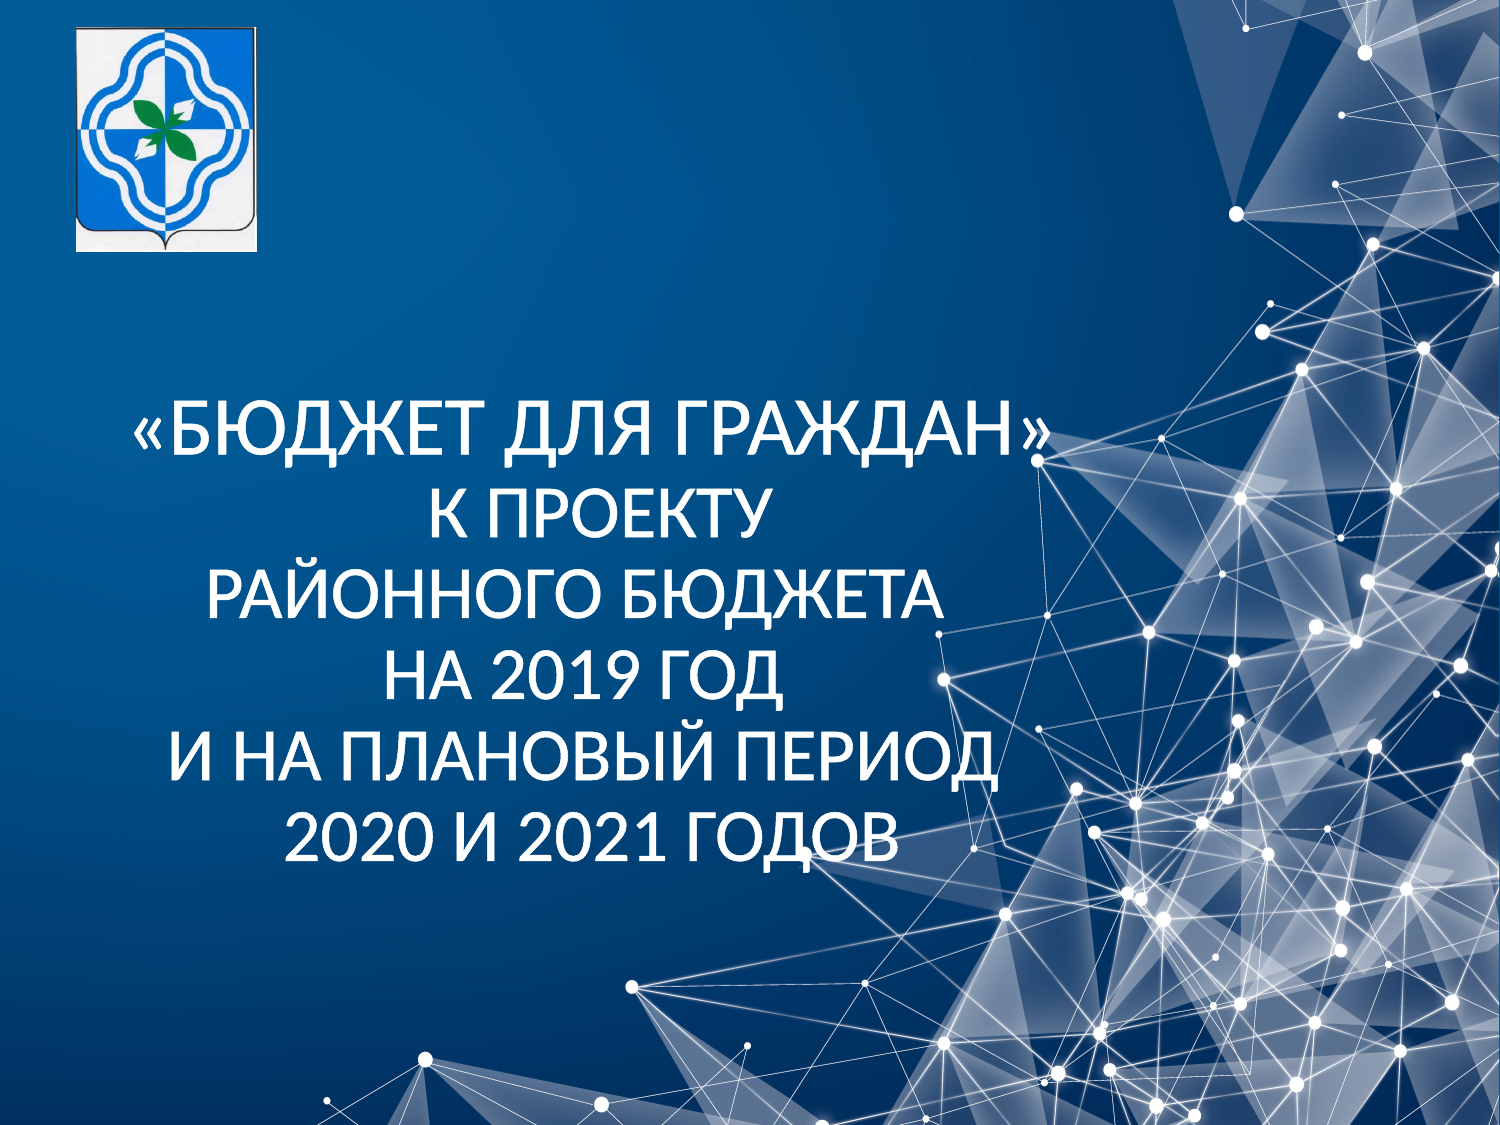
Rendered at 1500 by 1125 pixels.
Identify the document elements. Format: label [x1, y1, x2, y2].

picture [0, 0, 1500, 1125]
subtitle [76, 27, 257, 253]
